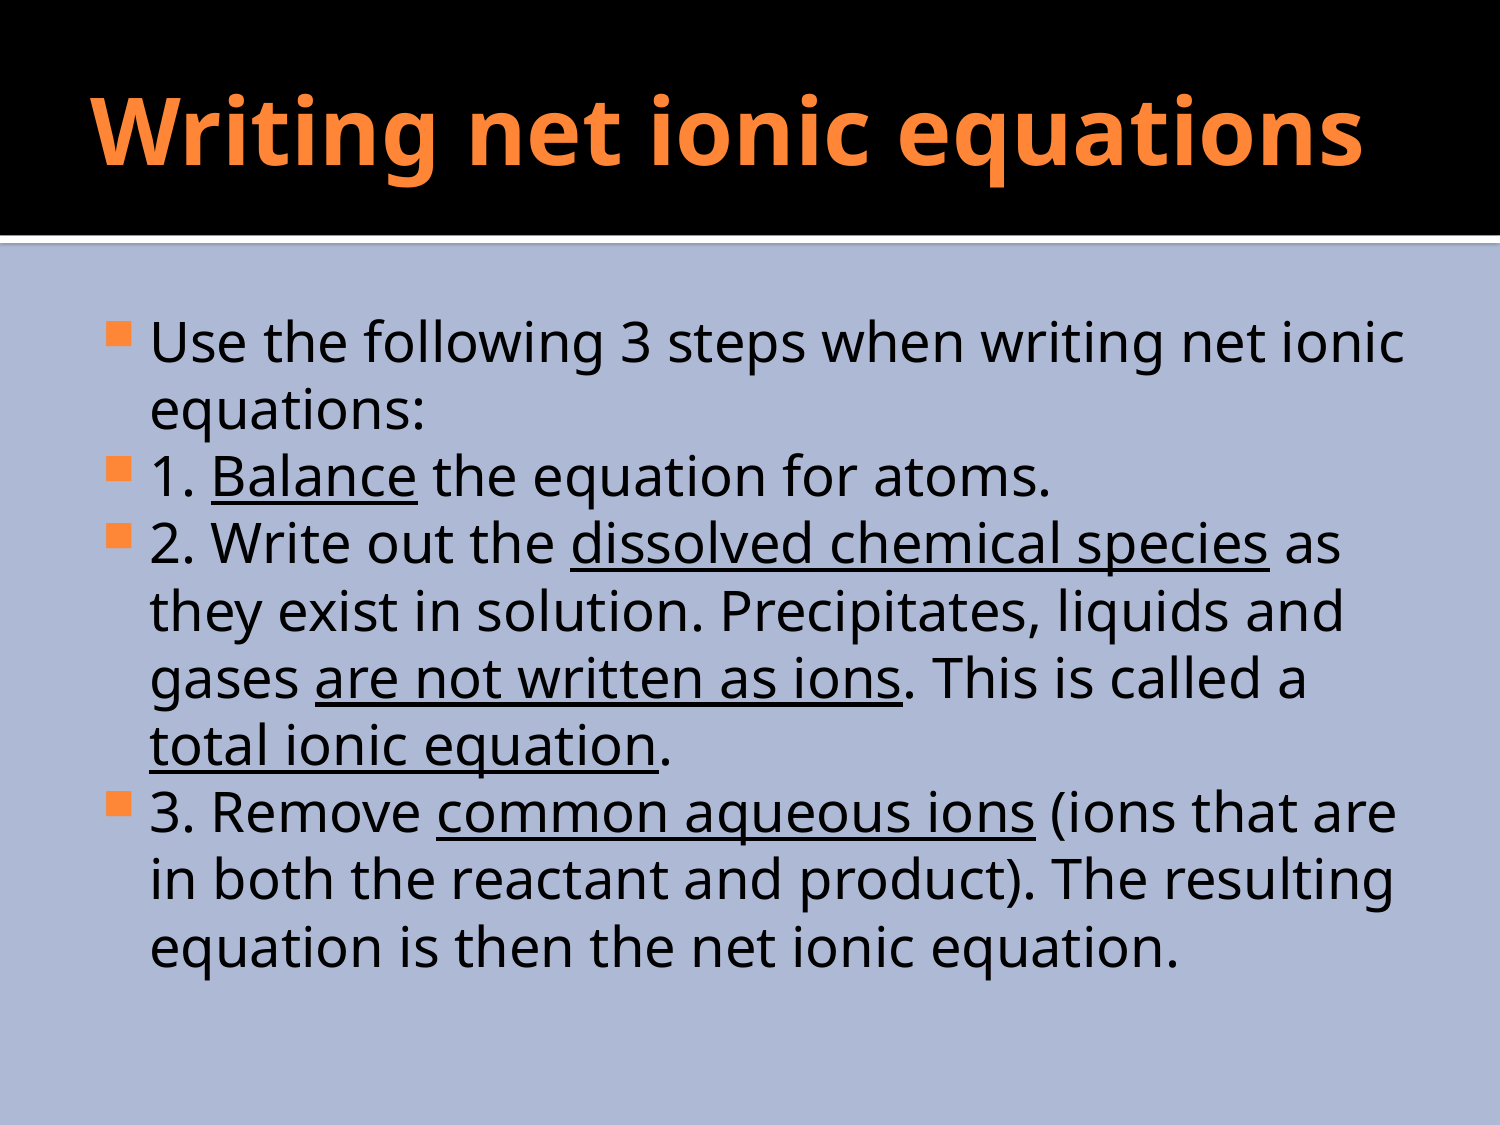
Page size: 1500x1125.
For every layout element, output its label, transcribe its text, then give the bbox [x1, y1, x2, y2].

list Use the following 3 steps when writing net ionic equations: 1. Balance the equation for atoms. 2. Write out the dissolved chemical species as they exist in solution. Precipitates, liquids and gases are not written as ions. This is called a total ionic equation. 3. Remove common aqueous ions (ions that are in both the reactant and product). The resulting equation is then the net ionic equation. [75, 291, 1425, 1050]
title Writing net ionic equations [75, 25, 1425, 231]
